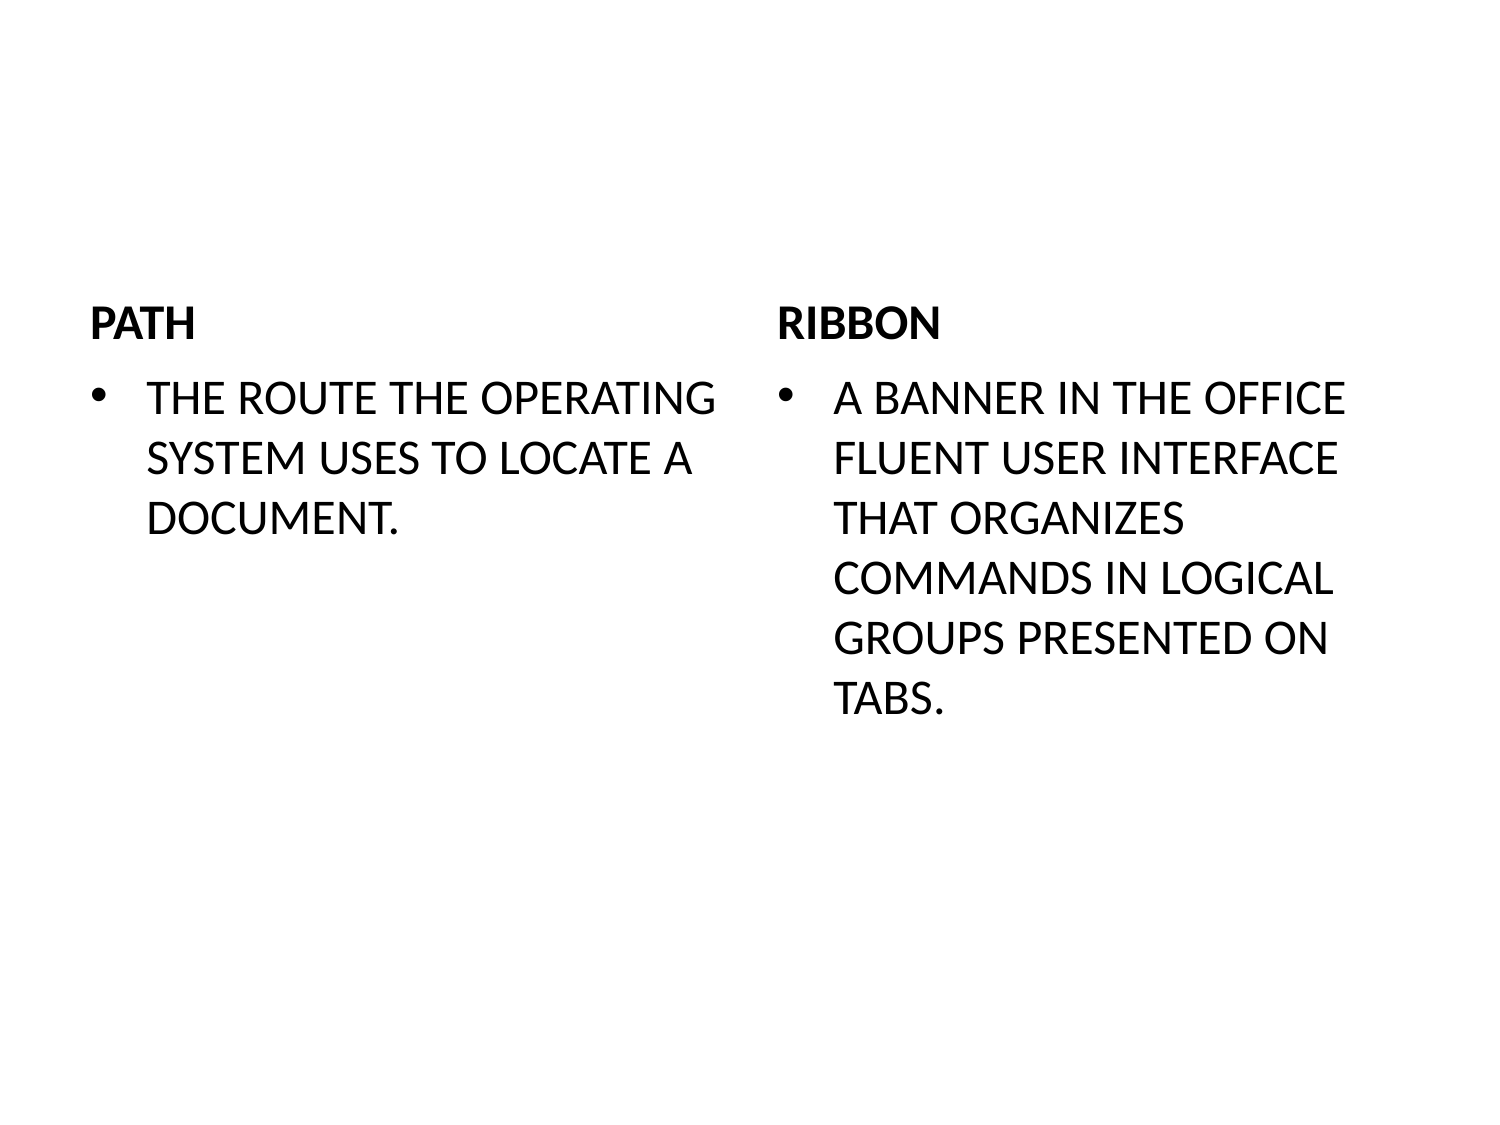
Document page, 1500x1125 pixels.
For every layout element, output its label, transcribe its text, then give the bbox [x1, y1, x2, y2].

list THE ROUTE THE OPERATING SYSTEM USES TO LOCATE A DOCUMENT. [75, 356, 738, 1005]
list PATH [75, 251, 738, 356]
list A BANNER IN THE OFFICE FLUENT USER INTERFACE THAT ORGANIZES COMMANDS IN LOGICAL GROUPS PRESENTED ON TABS. [761, 356, 1425, 1005]
list RIBBON [761, 251, 1425, 356]
